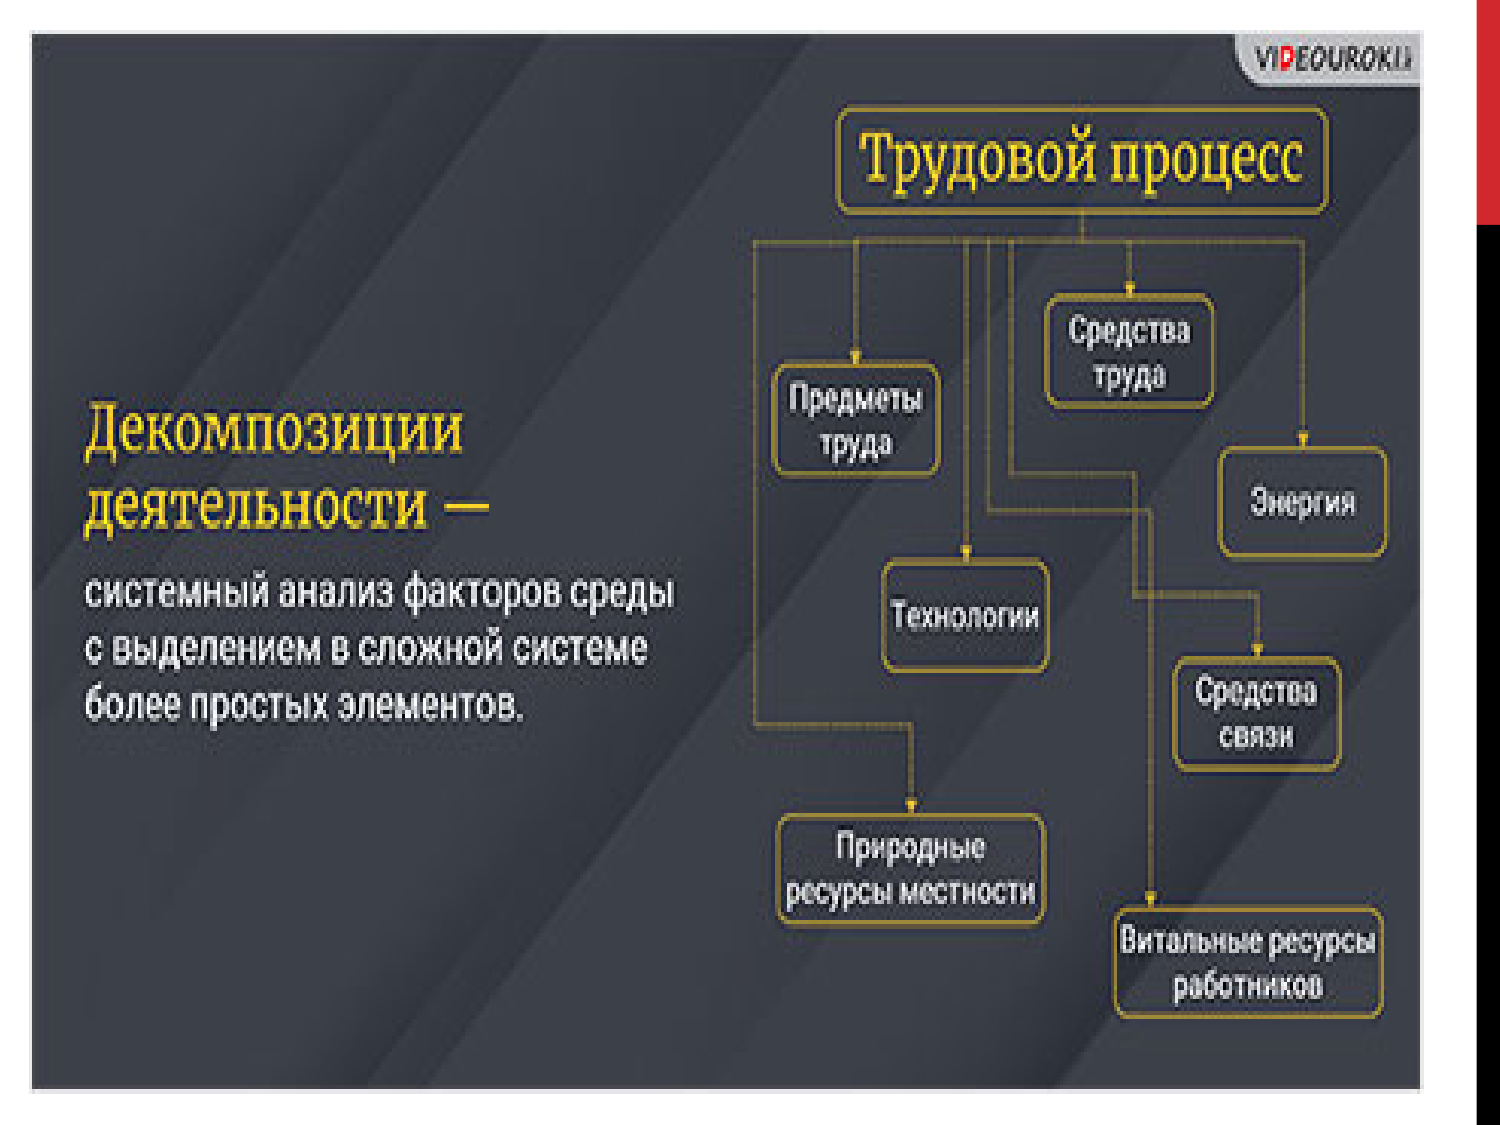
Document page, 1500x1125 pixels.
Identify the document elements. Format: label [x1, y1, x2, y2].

picture [28, 30, 1424, 1095]
